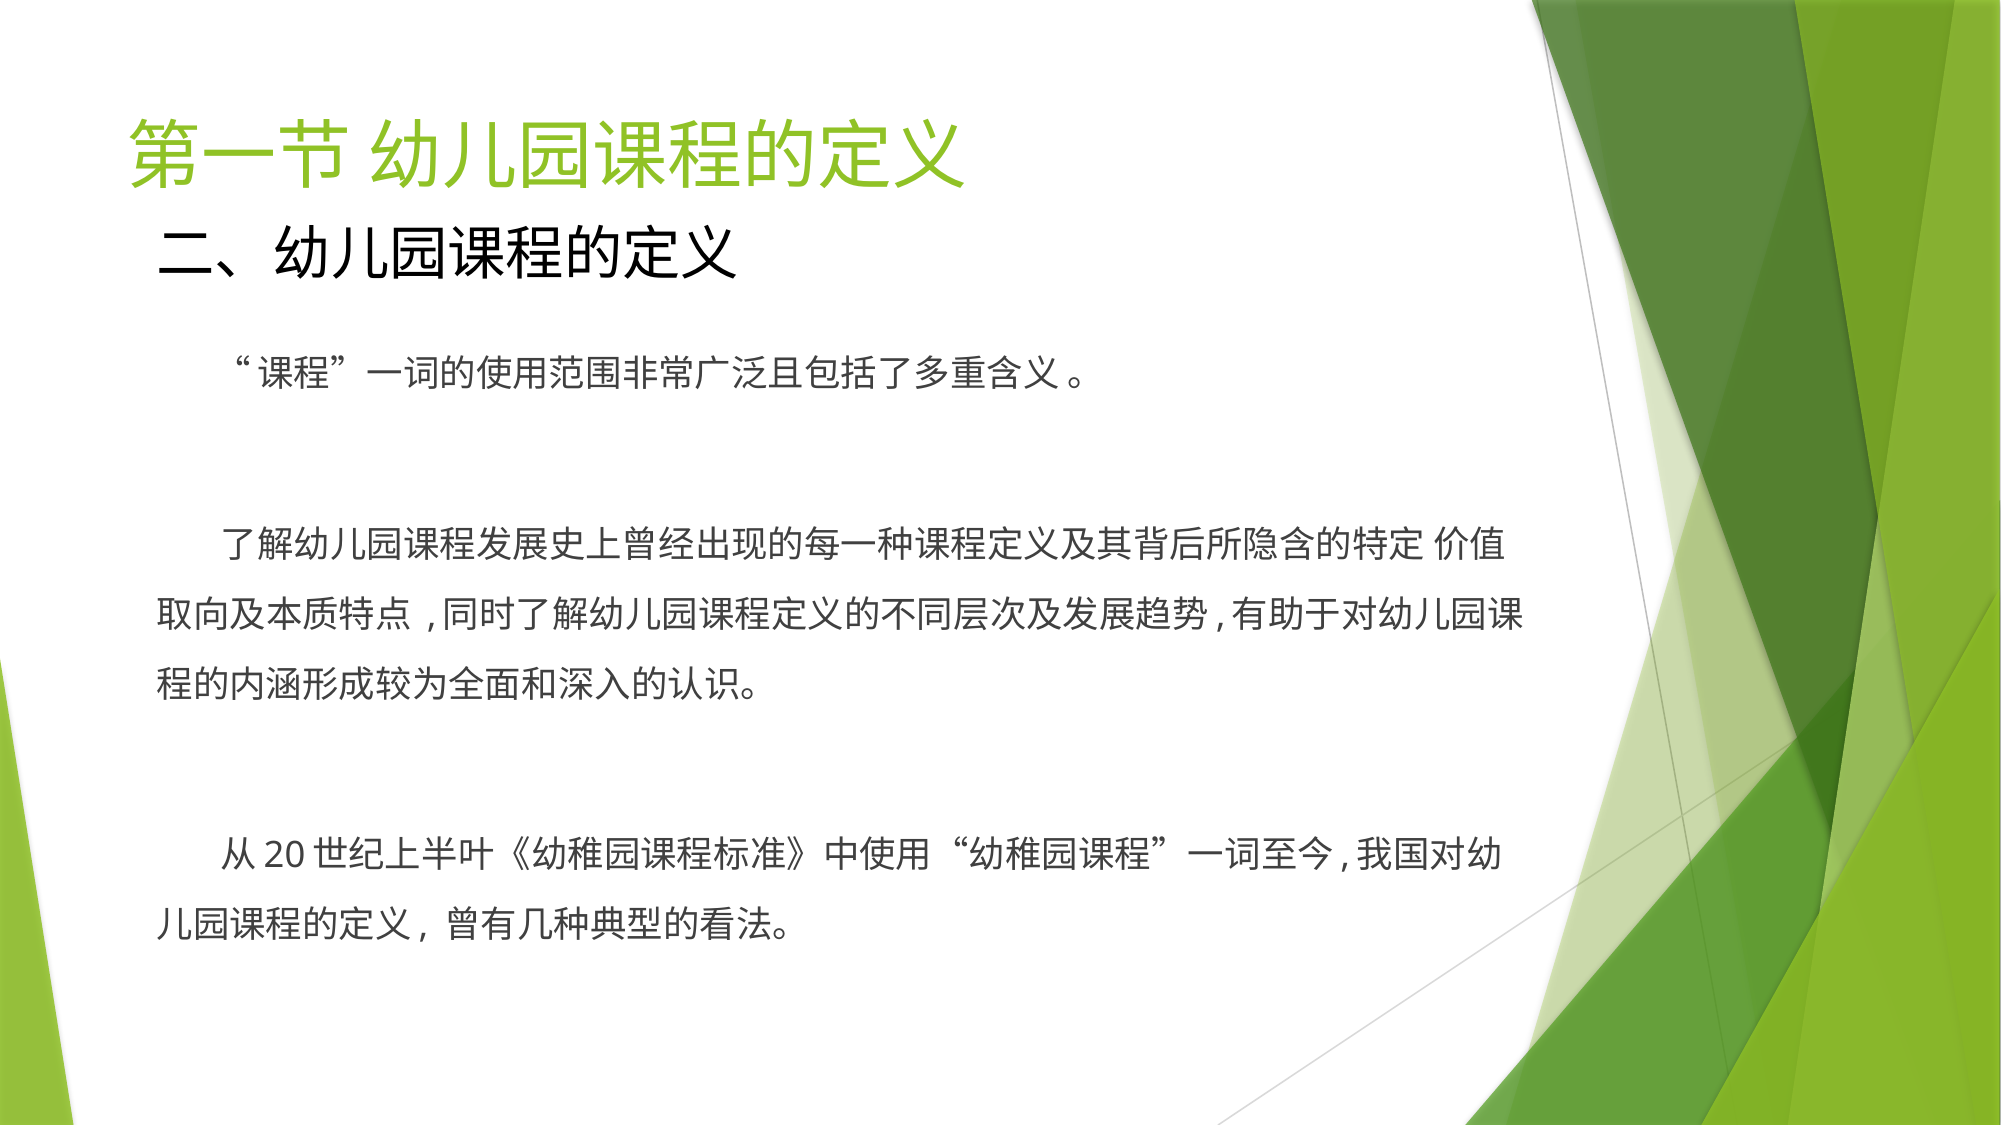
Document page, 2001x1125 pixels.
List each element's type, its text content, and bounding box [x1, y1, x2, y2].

title 第一节 幼儿园课程的定义 [111, 99, 1522, 317]
list “课程”一词的使用范围非常广泛且包括了多重含义 。 了解幼儿园课程发展史上曾经出现的每一种课程定义及其背后所隐含的特定 价值取向及本质特点 ,同时了解幼儿园课程定义的不同层次及发展趋势,有助于对幼儿园课 程的内涵形成较为全面和深入的认识。 从20世纪上半叶《幼稚园课程标准》中使用“幼稚园课程”一词至今,我国对幼儿园课程的定义, 曾有几种典型的看法。 [141, 316, 1552, 954]
text_box 二、幼儿园课程的定义 [141, 208, 1031, 294]
